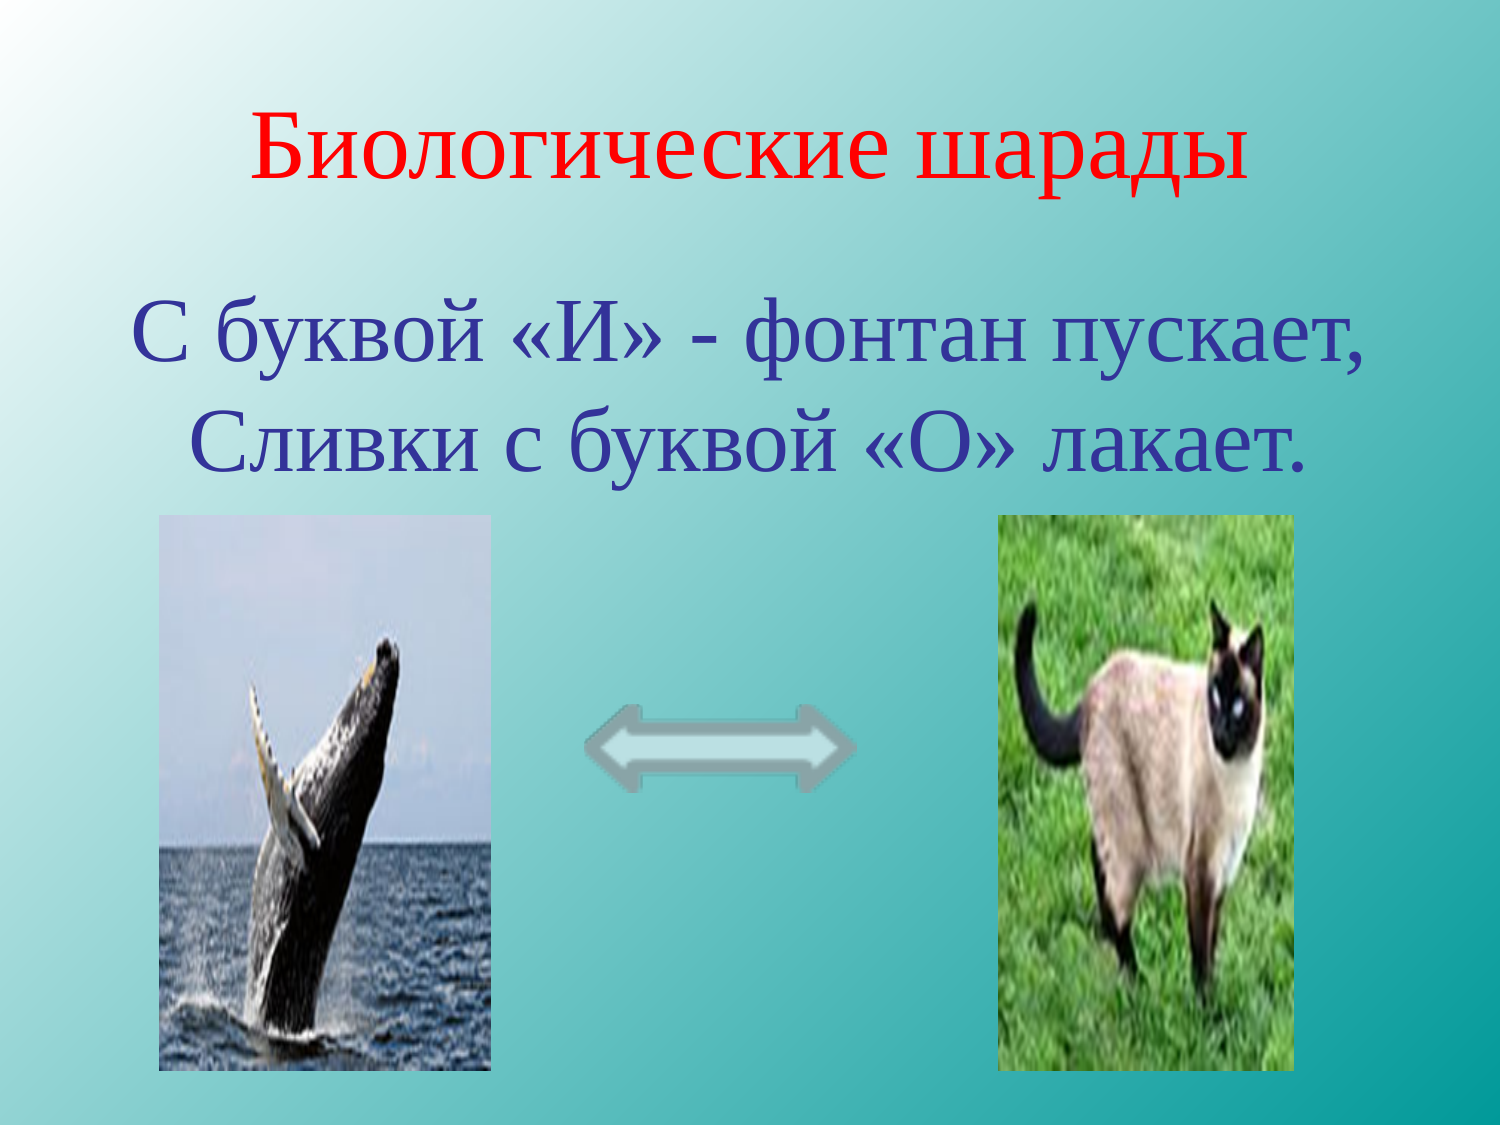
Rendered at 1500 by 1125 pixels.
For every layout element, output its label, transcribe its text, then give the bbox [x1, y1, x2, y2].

picture [584, 703, 857, 794]
list С буквой «И» - фонтан пускает, Сливки с буквой «О» лакает. [74, 262, 1426, 540]
title Биологические шарады [74, 44, 1426, 233]
picture [159, 515, 491, 1071]
picture [997, 515, 1294, 1071]
